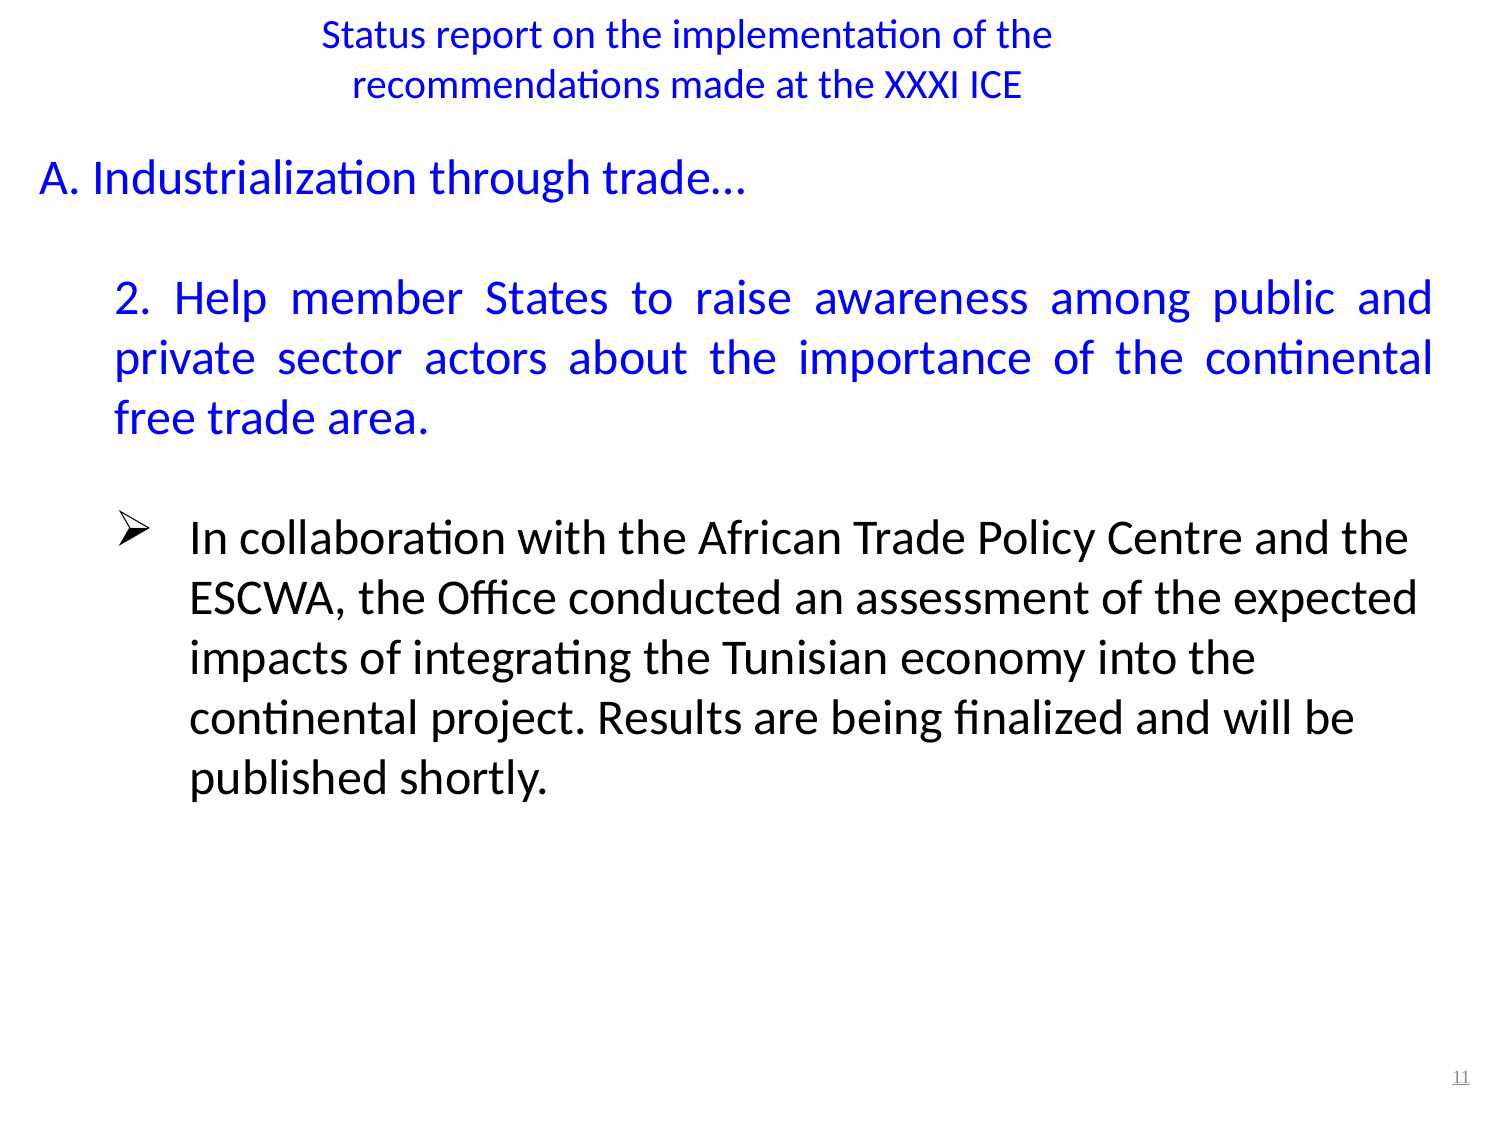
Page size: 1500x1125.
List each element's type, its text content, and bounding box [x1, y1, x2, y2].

text_box A. Industrialization through trade… 2. Help member States to raise awareness among public and private sector actors about the importance of the continental free trade area. In collaboration with the African Trade Policy Centre and the ESCWA, the Office conducted an assessment of the expected impacts of integrating the Tunisian economy into the continental project. Results are being finalized and will be published shortly. [24, 137, 1450, 885]
slide_number 11 [1422, 1045, 1486, 1106]
text_box Status report on the implementation of the recommendations made at the XXXI ICE [300, 0, 1075, 115]
